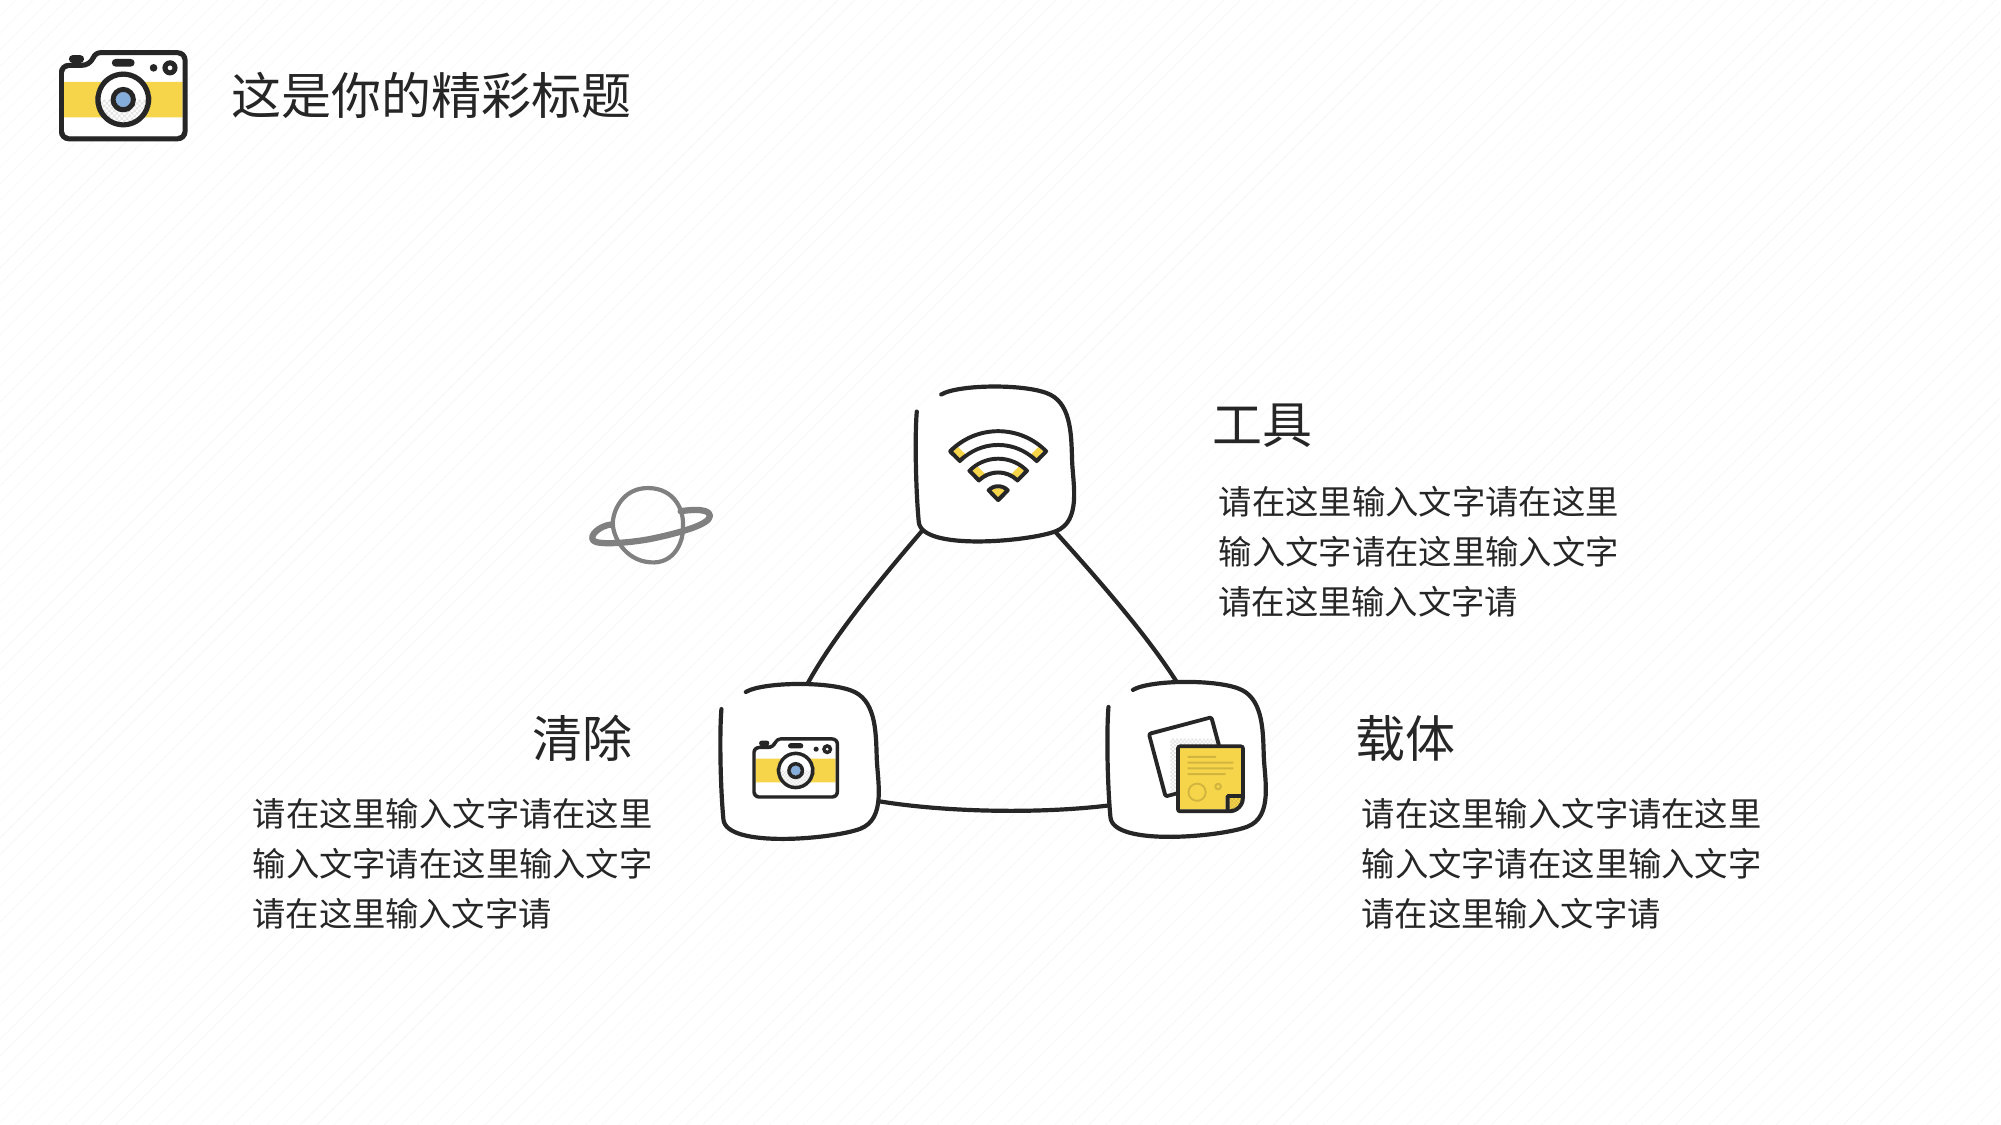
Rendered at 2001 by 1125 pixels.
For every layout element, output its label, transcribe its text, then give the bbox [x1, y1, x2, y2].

text_box [719, 682, 880, 840]
text_box 请在这里输入文字请在这里输入文字请在这里输入文字请在这里输入文字请 [237, 775, 668, 941]
text_box 请在这里输入文字请在这里输入文字请在这里输入文字请在这里输入文字请 [1346, 776, 1777, 941]
text_box 工具 [1197, 386, 1328, 461]
text_box [914, 385, 1076, 543]
text_box [806, 530, 1178, 812]
picture [59, 49, 189, 141]
picture [1147, 715, 1246, 813]
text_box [592, 487, 710, 563]
text_box 请在这里输入文字请在这里输入文字请在这里输入文字请在这里输入文字请 [1204, 464, 1634, 629]
text_box 这是你的精彩标题 [217, 57, 689, 133]
text_box [1106, 680, 1267, 838]
picture [752, 736, 840, 799]
text_box 载体 [1340, 700, 1471, 776]
picture [948, 429, 1049, 503]
text_box 清除 [517, 699, 647, 775]
